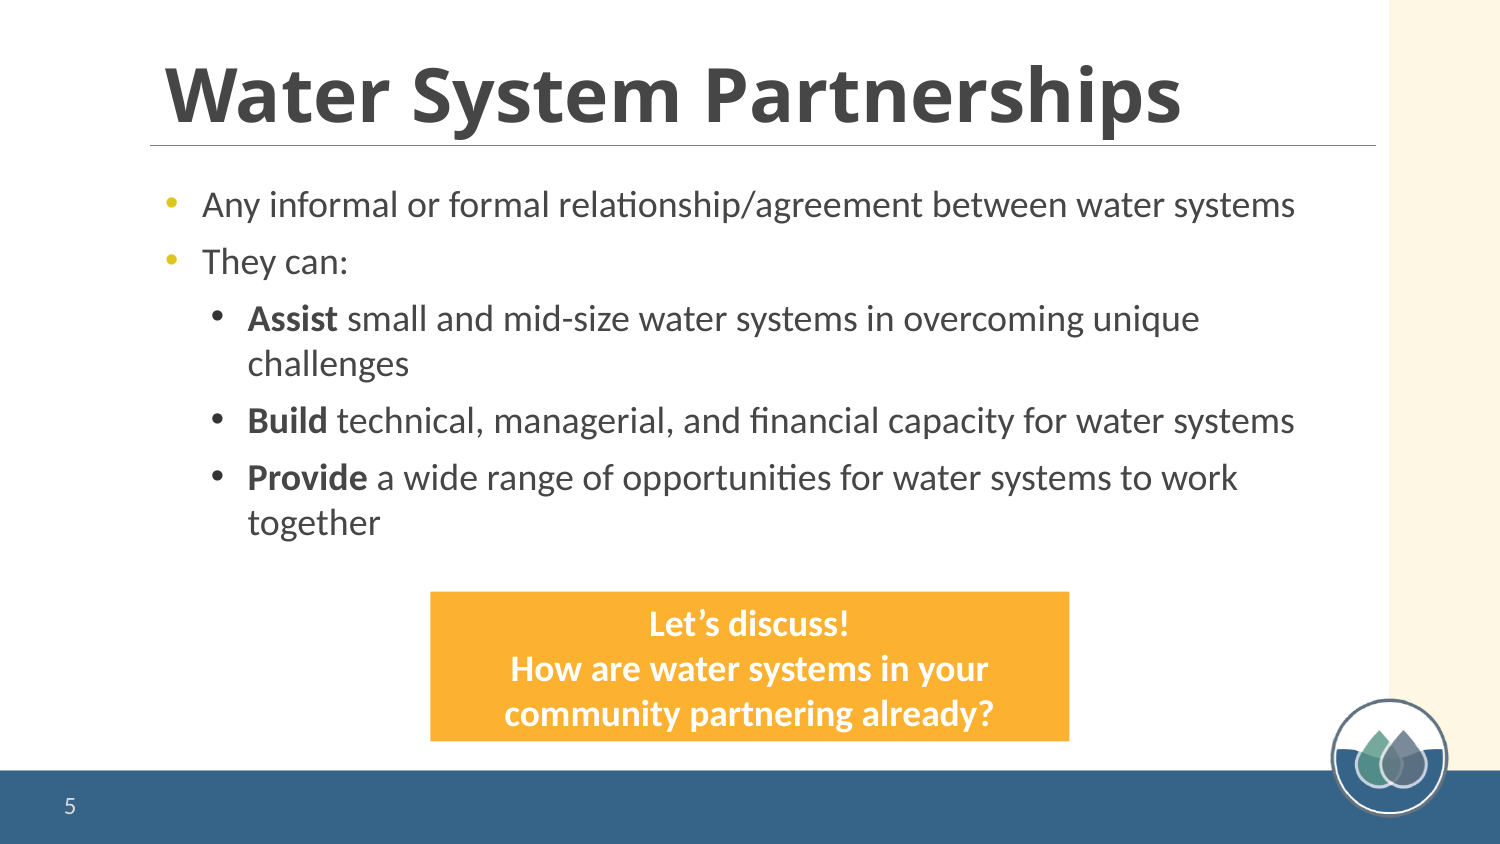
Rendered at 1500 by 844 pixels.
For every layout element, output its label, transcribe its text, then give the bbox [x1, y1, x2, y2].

text_box Let’s discuss! How are water systems in your community partnering already? [430, 591, 1070, 742]
title Water System Partnerships [150, 21, 1256, 146]
picture [0, 0, 1500, 844]
slide_number 5 [16, 782, 124, 828]
list Any informal or formal relationship/agreement between water systems They can: Assist small and mid-size water systems in overcoming unique challenges Build technical, managerial, and financial capacity for water systems Provide a wide range of opportunities for water systems to work together [150, 171, 1373, 603]
